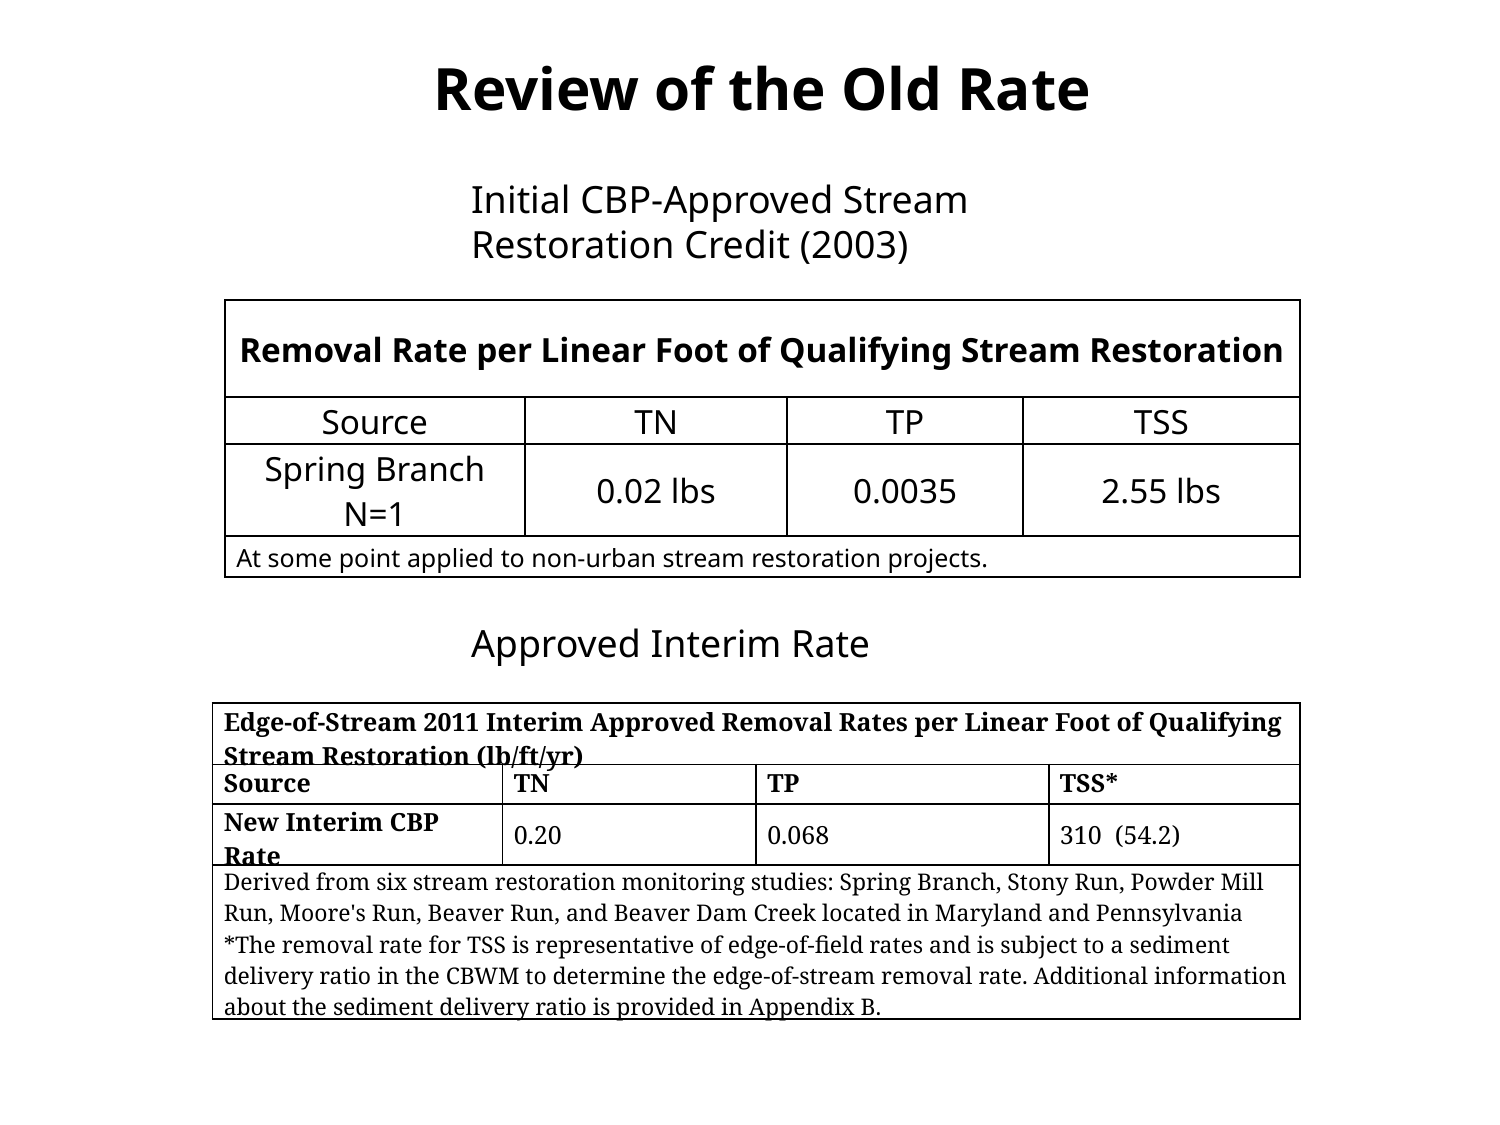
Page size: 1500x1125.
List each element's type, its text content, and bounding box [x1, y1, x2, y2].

table_cell 0.20 [503, 805, 755, 864]
table_cell TP [757, 765, 1048, 803]
table_header Edge-of-Stream 2011 Interim Approved Removal Rates per Linear Foot of Qualifying Stream Restoration (lb/ft/yr) [213, 704, 1299, 764]
table_cell TN [526, 398, 786, 443]
table_cell 0.02 lbs [526, 445, 786, 535]
table_cell Source [213, 765, 502, 803]
table_cell At some point applied to non-urban stream restoration projects. [226, 537, 1299, 576]
table_cell TSS [1024, 398, 1299, 443]
table_cell Derived from six stream restoration monitoring studies: Spring Branch, Stony Run, Powder Mill Run, Moore's Run, Beaver Run, and Beaver Dam Creek located in Maryland and Pennsylvania *The removal rate for TSS is representative of edge-of-field rates and is subject to a sediment delivery ratio in the CBWM to determine the edge-of-stream removal rate. Additional information about the sediment delivery ratio is provided in Appendix B. [213, 866, 1299, 1018]
table_cell New Interim CBP Rate [213, 805, 502, 864]
table_cell 310 (54.2) [1050, 805, 1299, 864]
title Review of the Old Rate [87, 24, 1438, 150]
text_box Initial CBP-Approved Stream Restoration Credit (2003) [456, 168, 1069, 274]
table_cell TP [788, 398, 1022, 443]
table_cell Spring Branch N=1 [226, 445, 524, 535]
table_cell TSS* [1050, 765, 1299, 803]
table_cell 0.0035 [788, 445, 1022, 535]
table_cell TN [503, 765, 755, 803]
table_cell 0.068 [757, 805, 1048, 864]
table_cell 2.55 lbs [1024, 445, 1299, 535]
table_cell Source [226, 398, 524, 443]
table_header Removal Rate per Linear Foot of Qualifying Stream Restoration [226, 301, 1299, 396]
text_box Approved Interim Rate [456, 612, 988, 673]
